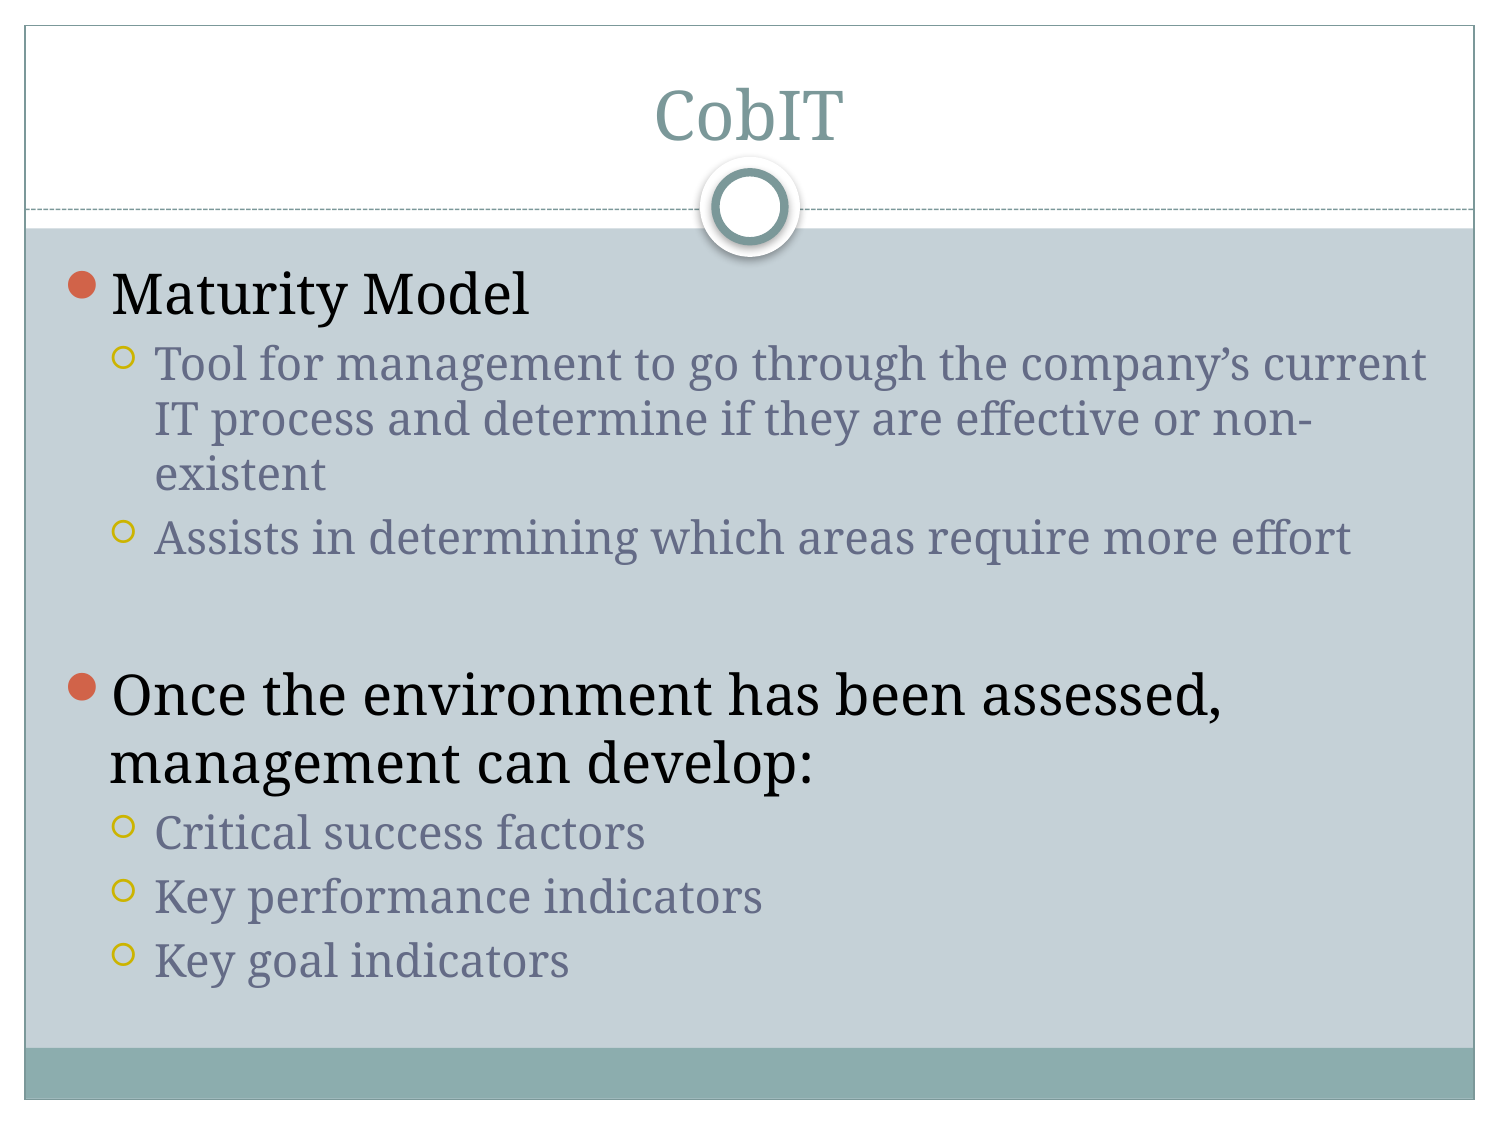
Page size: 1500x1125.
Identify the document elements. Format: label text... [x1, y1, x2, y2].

list Maturity Model Tool for management to go through the company’s current IT process and determine if they are effective or non-existent Assists in determining which areas require more effort Once the environment has been assessed, management can develop: Critical success factors Key performance indicators Key goal indicators [49, 250, 1445, 1001]
title CobIT [49, 37, 1450, 162]
